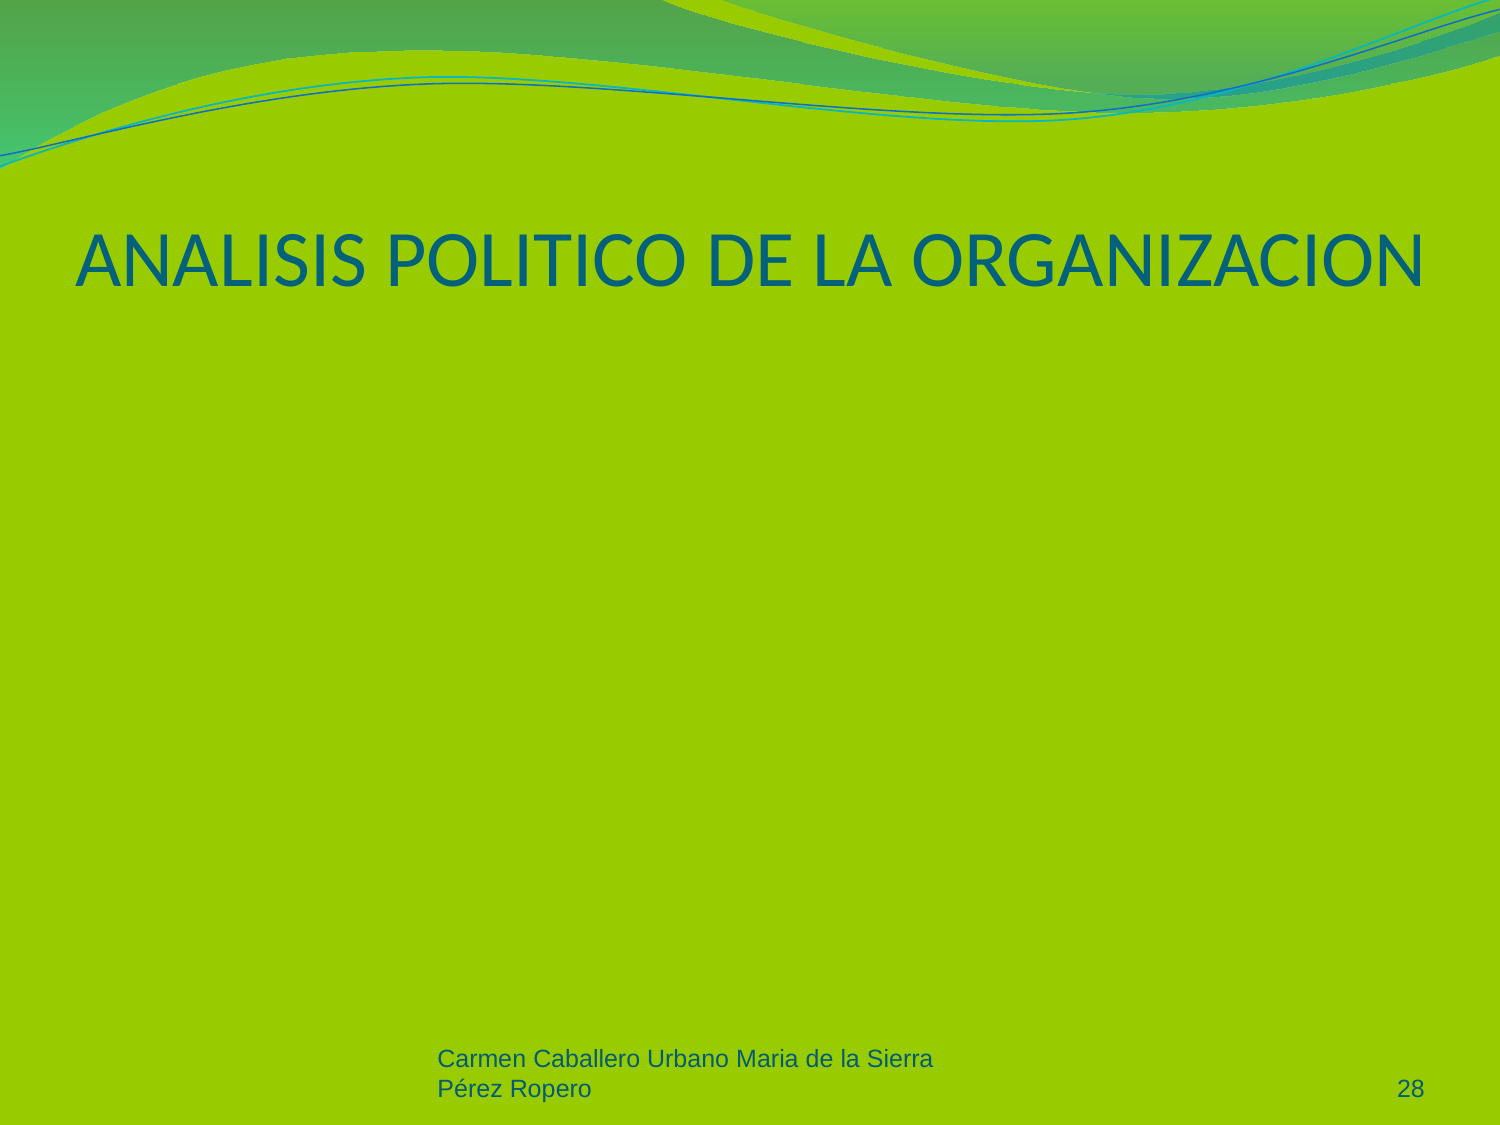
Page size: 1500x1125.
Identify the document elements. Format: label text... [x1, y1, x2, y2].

slide_number 28 [1299, 1042, 1425, 1103]
footer Carmen Caballero Urbano Maria de la Sierra Pérez Ropero [437, 1042, 988, 1103]
title ANALISIS POLITICO DE LA ORGANIZACION [74, 115, 1438, 304]
